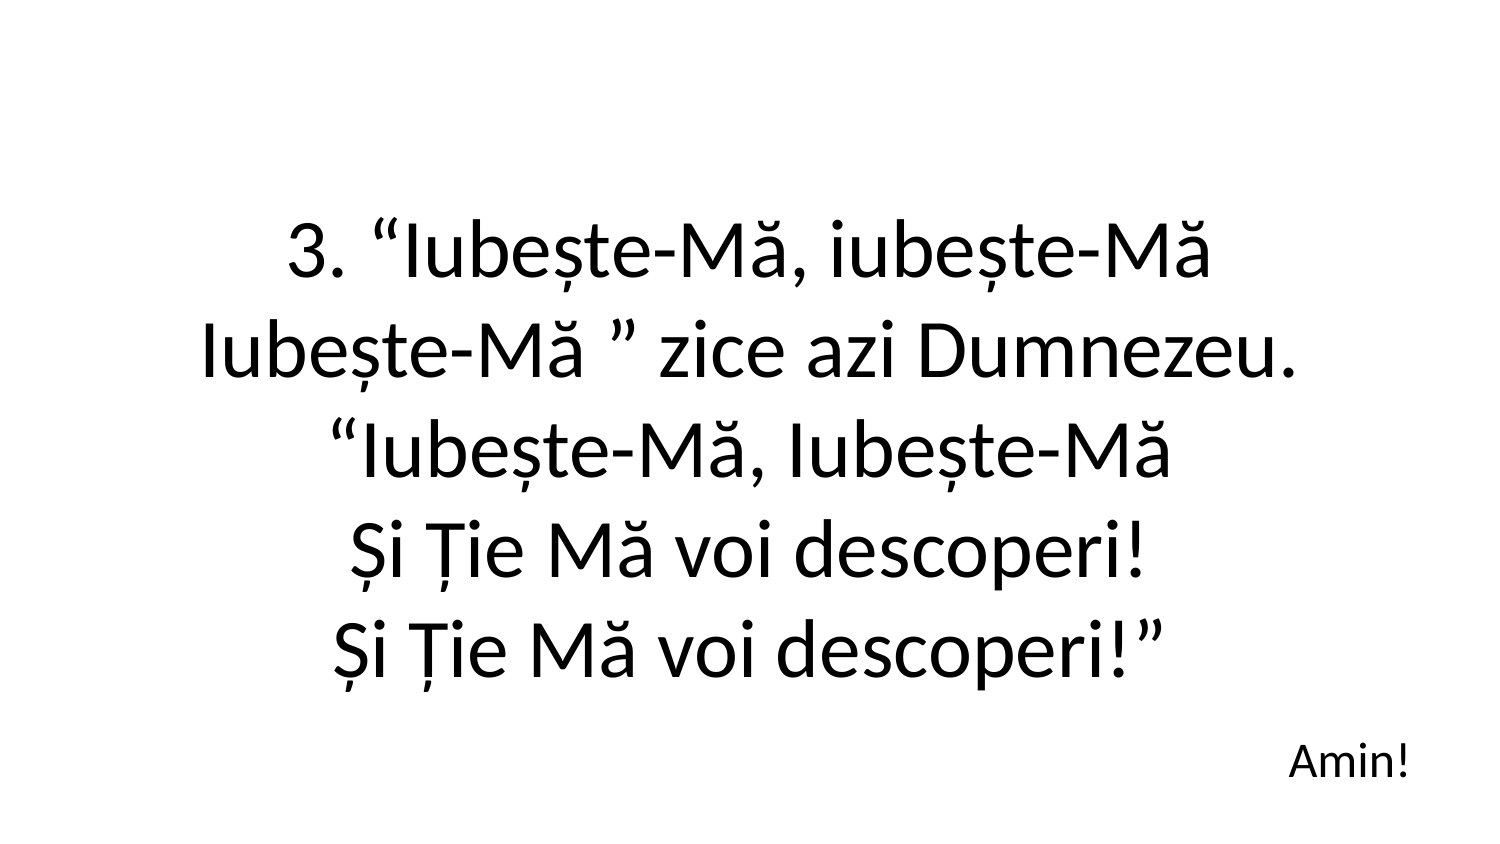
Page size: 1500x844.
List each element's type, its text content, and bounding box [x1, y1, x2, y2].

text_box Amin! [1273, 674, 1427, 795]
text_box 3. “Iubește-Mă, iubește-Mă Iubește-Mă ” zice azi Dumnezeu. “Iubește-Mă, Iubește-Mă Și Ție Mă voi descoperi! Și Ție Mă voi descoperi!” [184, 142, 1316, 702]
